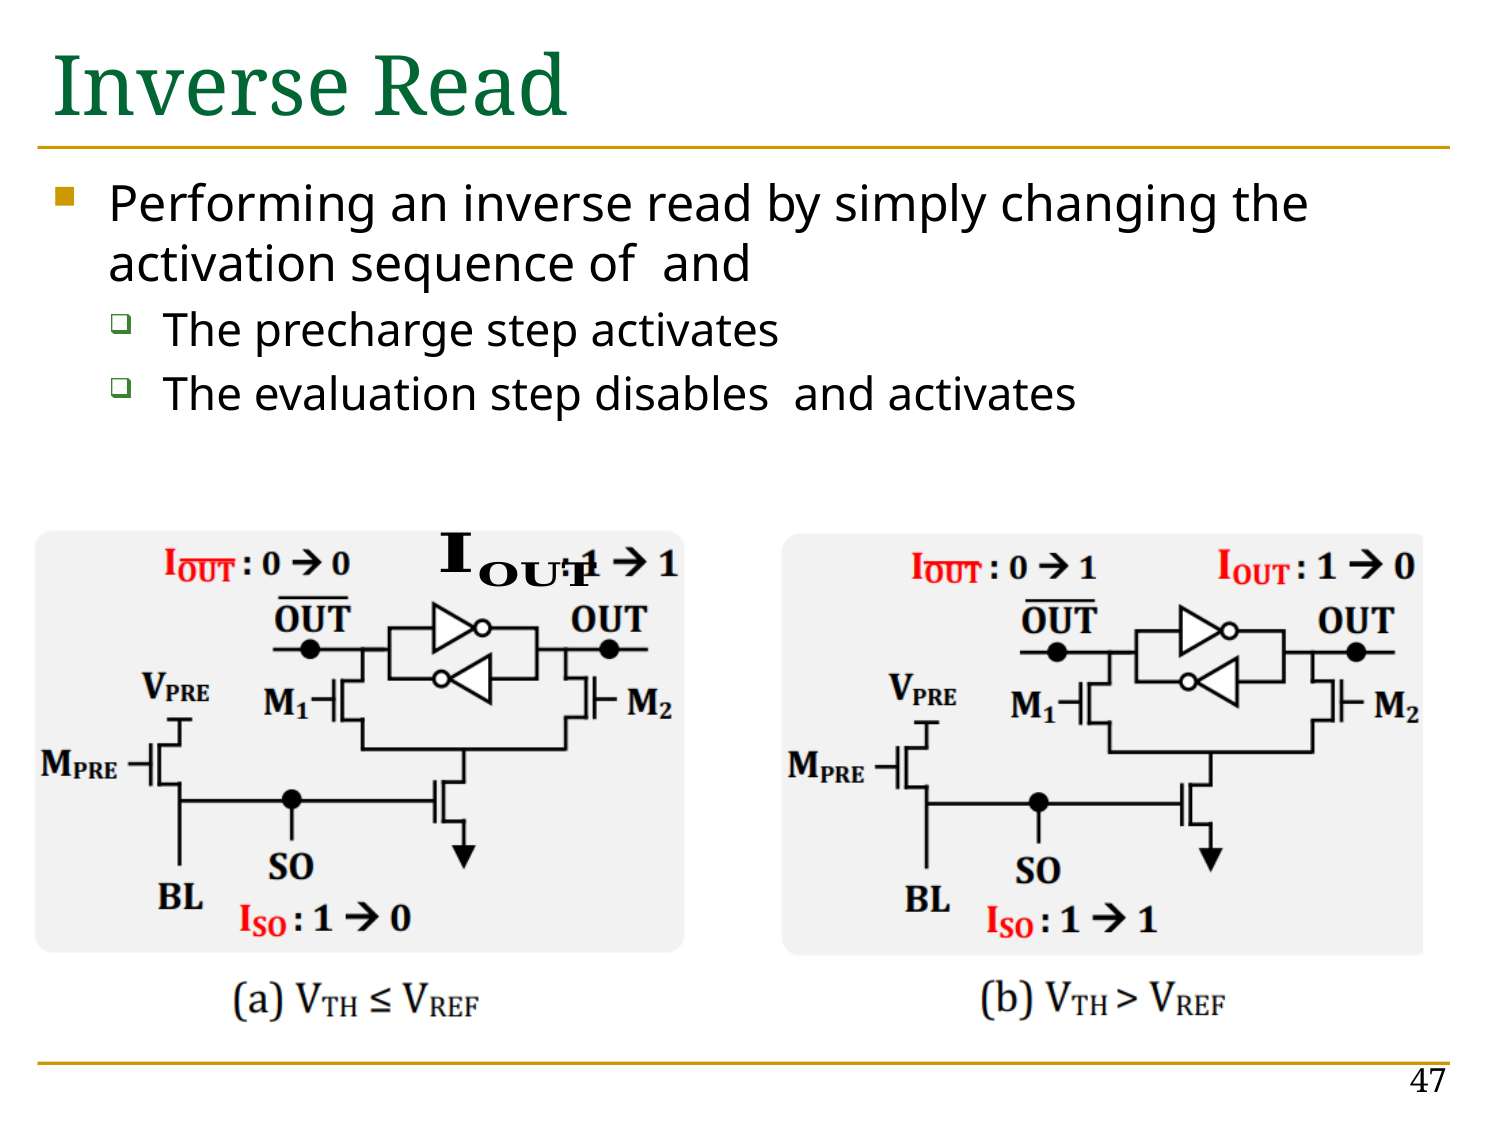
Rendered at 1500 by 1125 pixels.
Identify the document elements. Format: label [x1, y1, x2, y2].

slide_number [1111, 1036, 1462, 1112]
title [117, 189, 131, 200]
title [37, 24, 1450, 200]
picture [0, 511, 1458, 1037]
